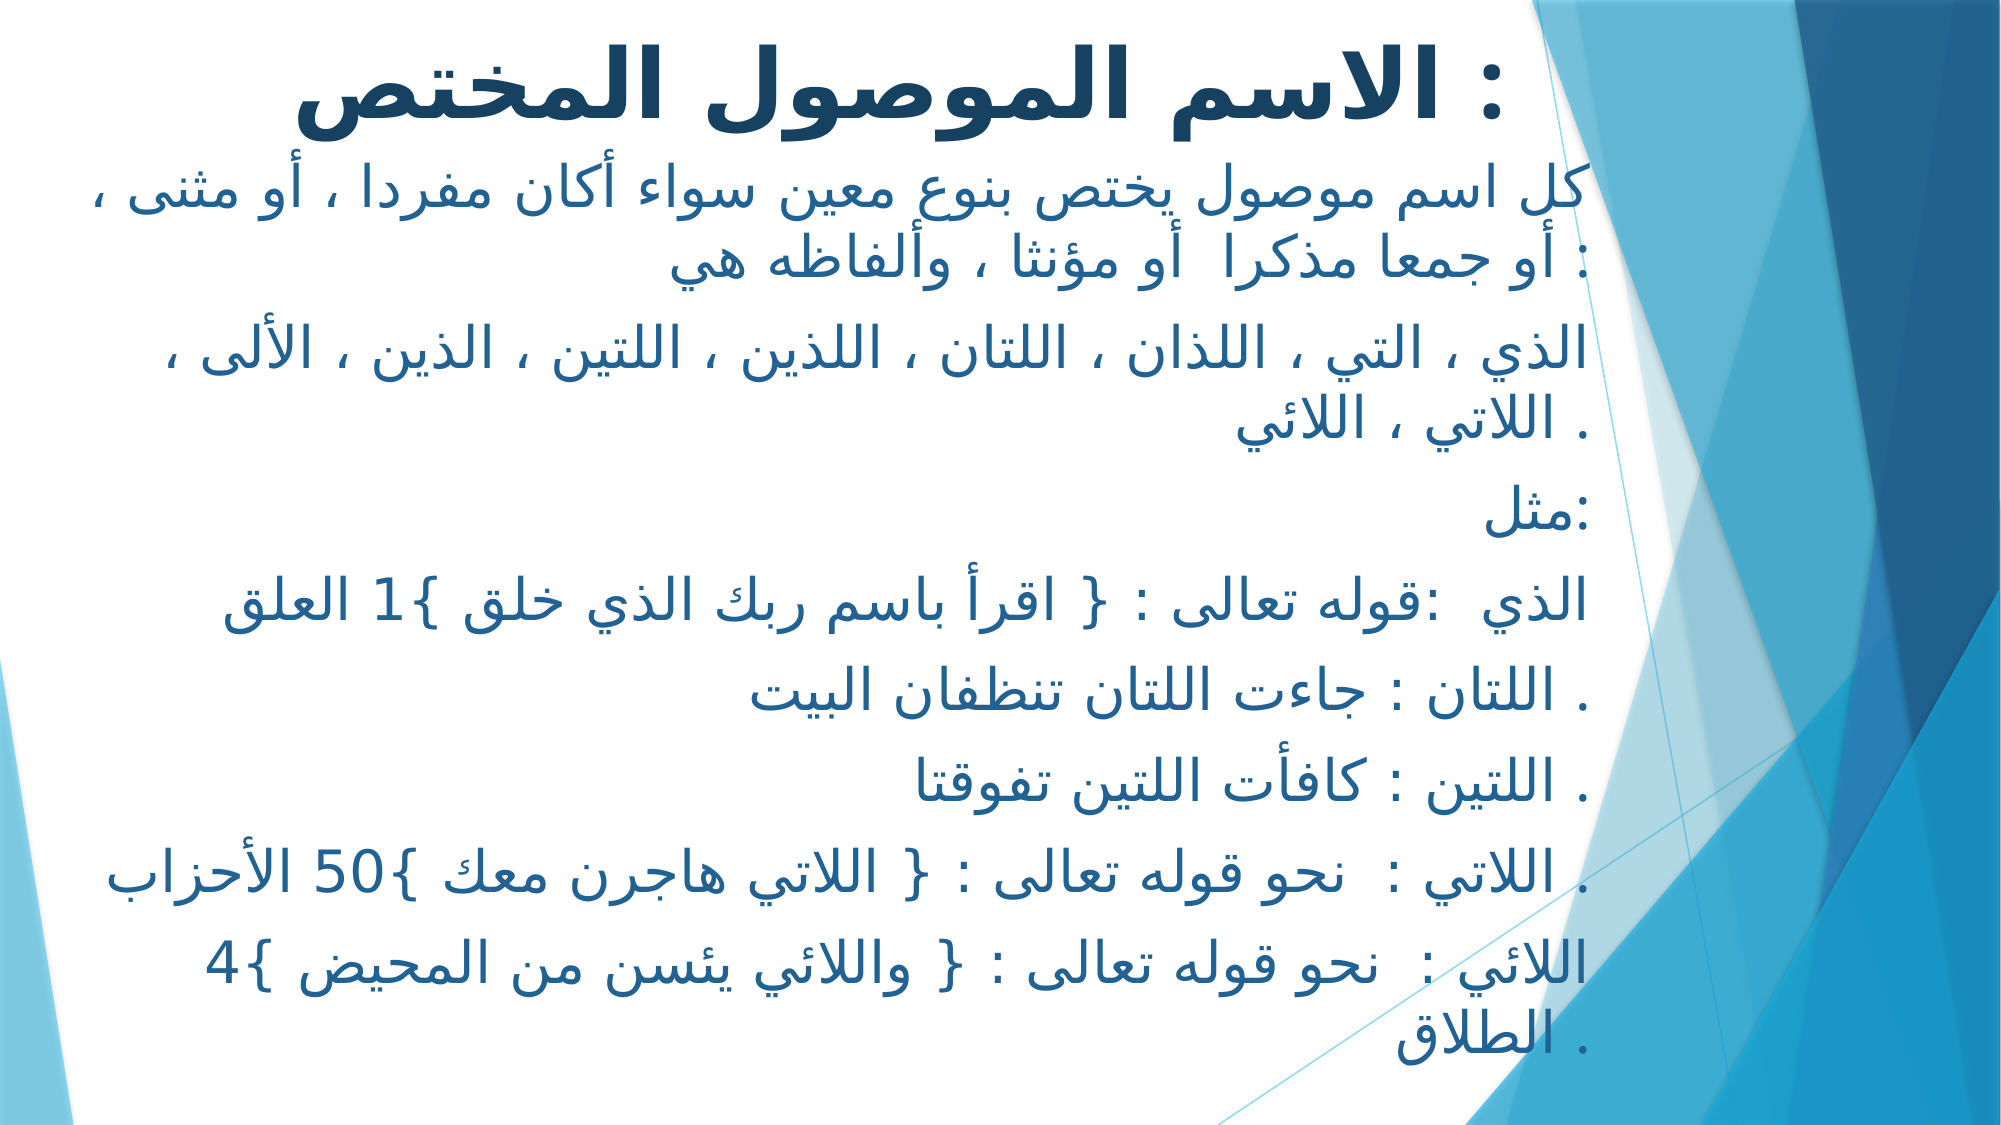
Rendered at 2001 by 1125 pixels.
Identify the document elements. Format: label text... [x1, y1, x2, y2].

title الاسم الموصول المختص : [111, 13, 1522, 141]
list كل اسم موصول يختص بنوع معين سواء أكان مفردا ، أو مثنى ، أو جمعا مذكرا أو مؤنثا ، وألفاظه هي : الذي ، التي ، اللذان ، اللتان ، اللذين ، اللتين ، الذين ، الألى ، اللاتي ، اللائي . مثل: الذي :قوله تعالى : { اقرأ باسم ربك الذي خلق }1 العلق اللتان : جاءت اللتان تنظفان البيت . اللتين : كافأت اللتين تفوقتا . اللاتي : نحو قوله تعالى : { اللاتي هاجرن معك }50 الأحزاب . اللائي : نحو قوله تعالى : { واللائي يئسن من المحيض }4 الطلاق . [62, 141, 1606, 1087]
